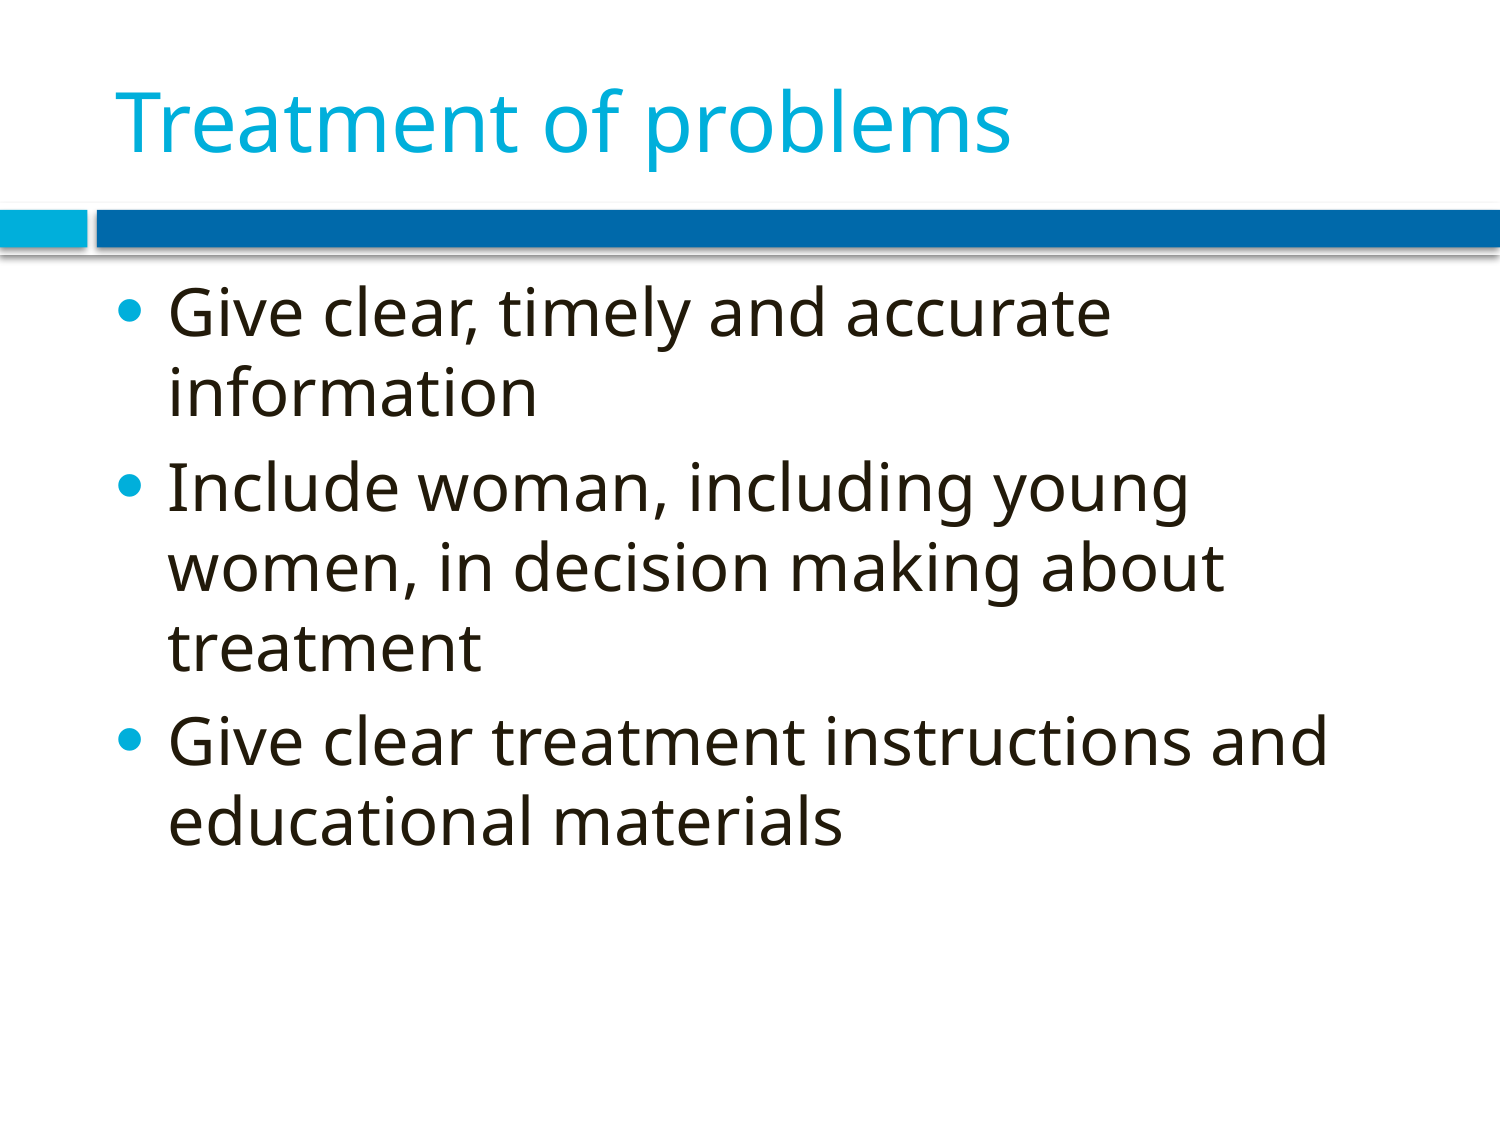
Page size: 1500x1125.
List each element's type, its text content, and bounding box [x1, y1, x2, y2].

list Give clear, timely and accurate information Include woman, including young women, in decision making about treatment Give clear treatment instructions and educational materials [100, 262, 1438, 1000]
title Treatment of problems [100, 37, 1438, 200]
